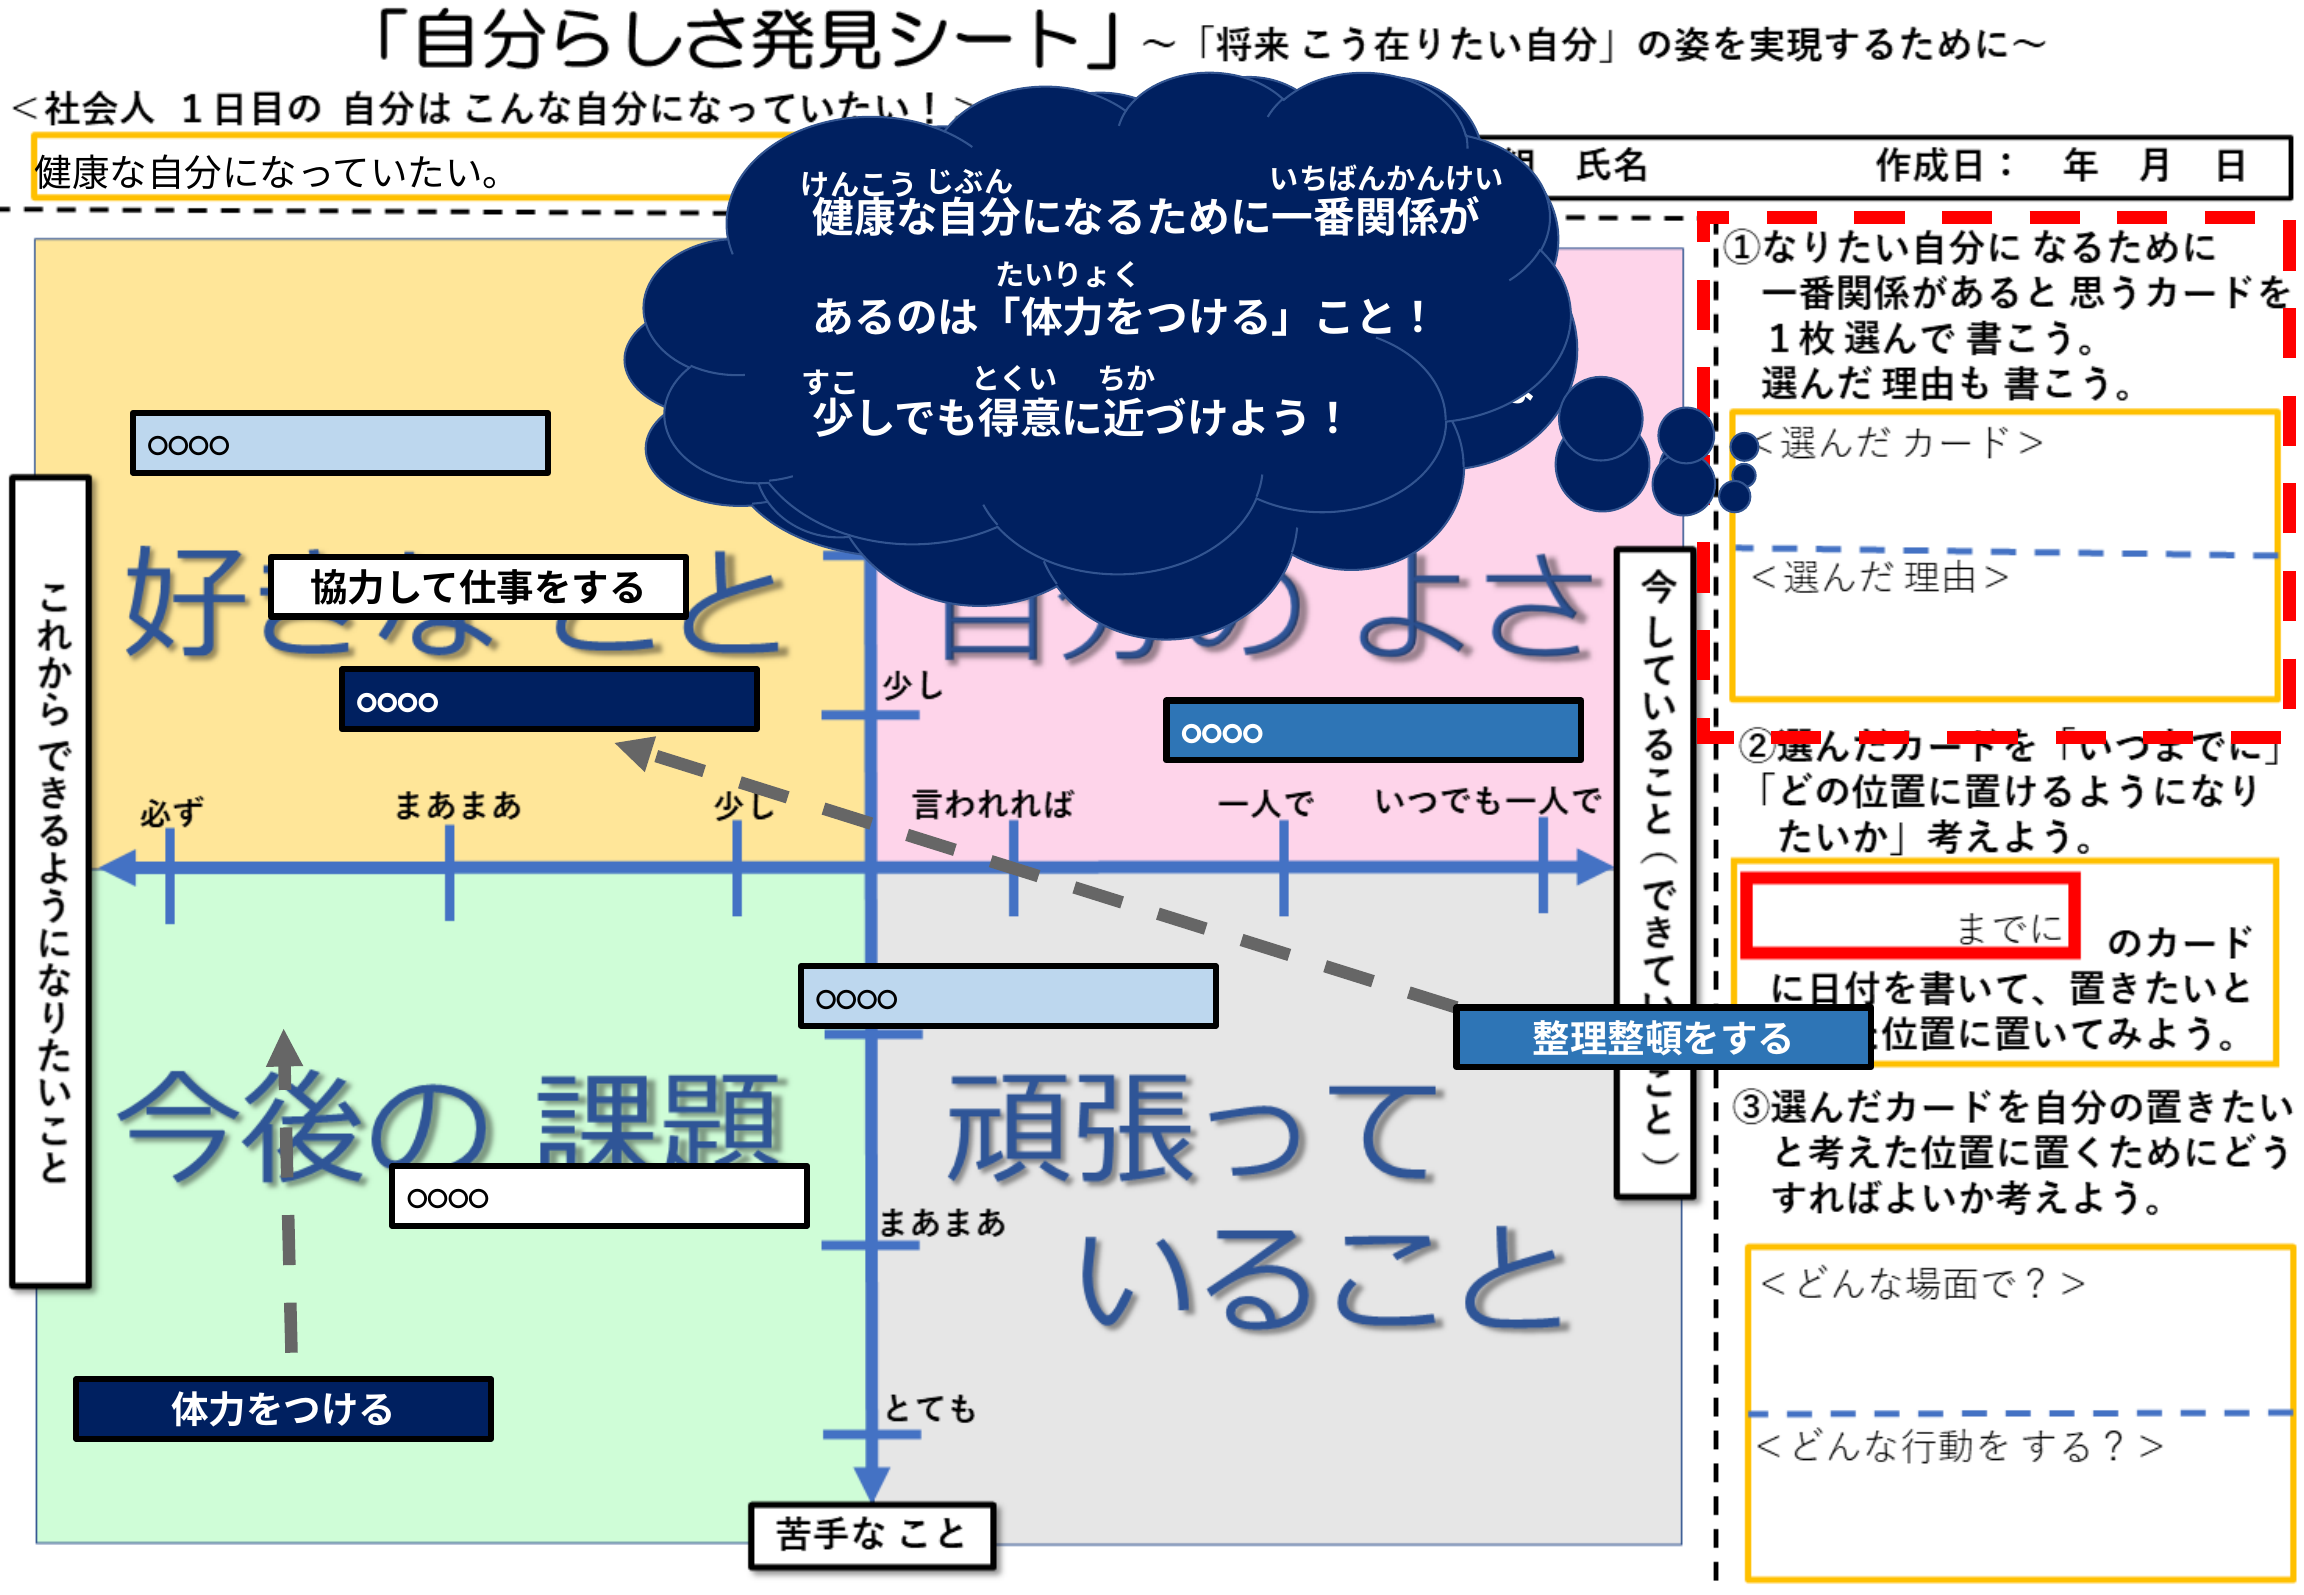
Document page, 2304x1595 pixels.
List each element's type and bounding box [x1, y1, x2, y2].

text_box [625, 162, 736, 581]
text_box [614, 742, 1457, 1008]
text_box [644, 71, 1589, 573]
text_box [283, 1028, 292, 1353]
text_box [736, 573, 1577, 638]
picture [0, 0, 2303, 1595]
